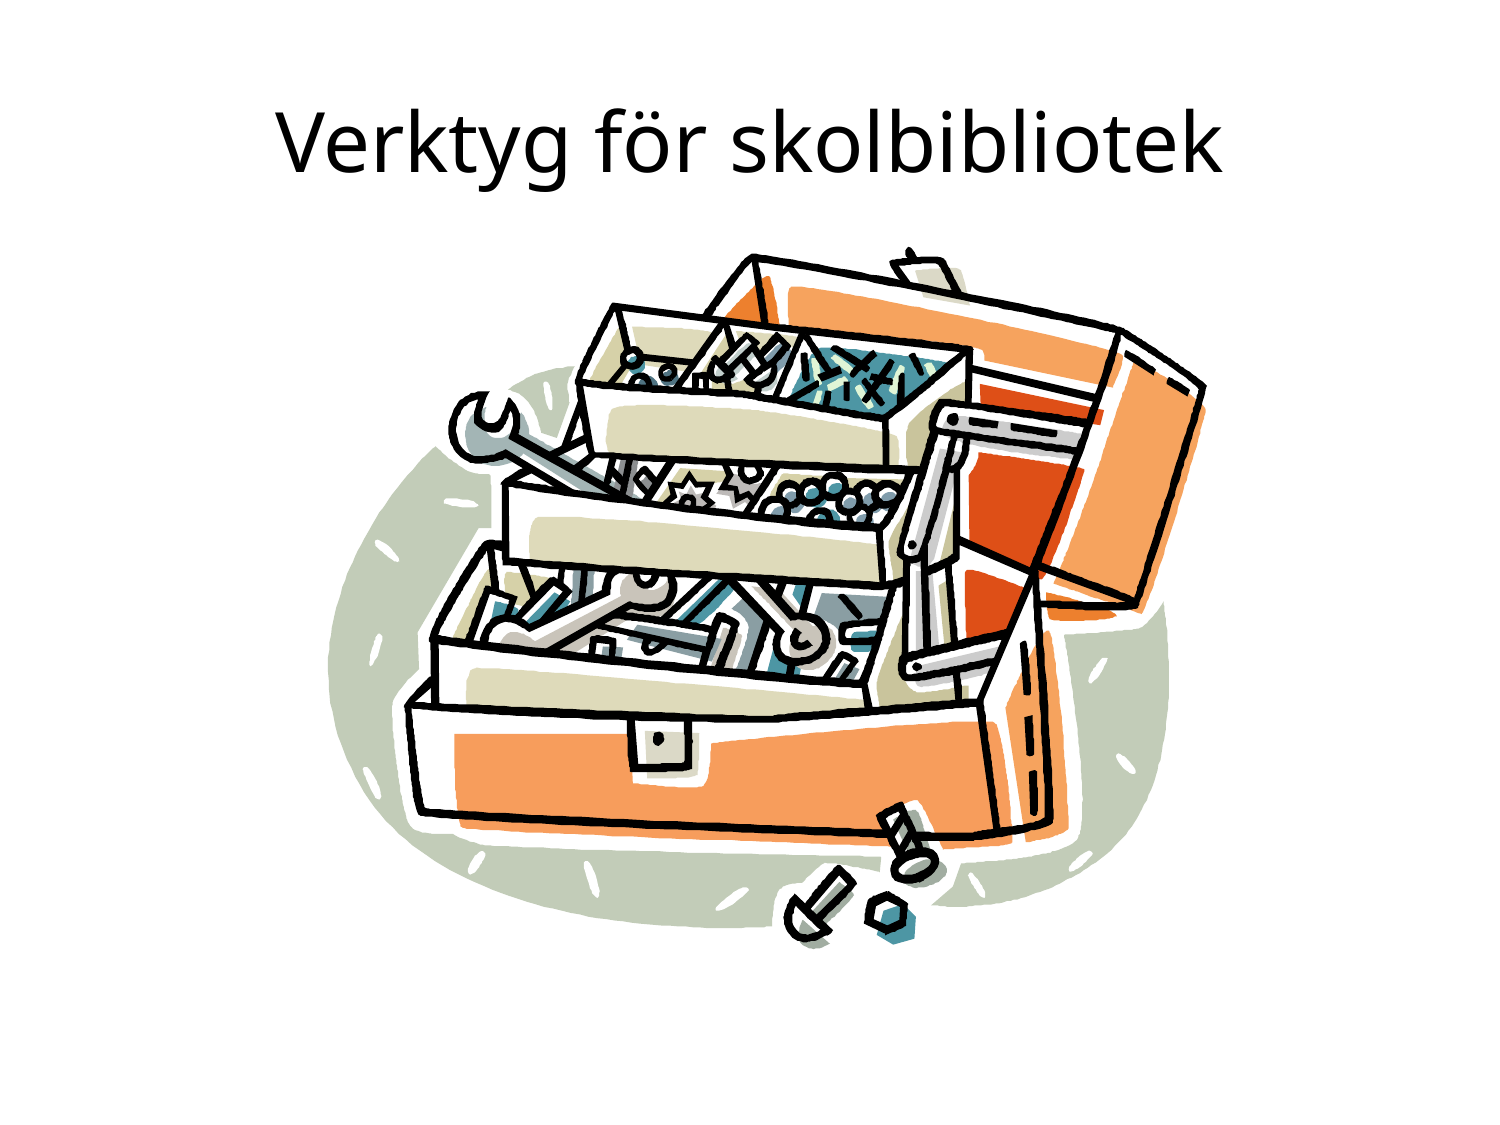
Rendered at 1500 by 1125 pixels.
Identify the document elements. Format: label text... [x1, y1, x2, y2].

title Verktyg för skolbibliotek [75, 45, 1425, 233]
picture [312, 231, 1223, 965]
